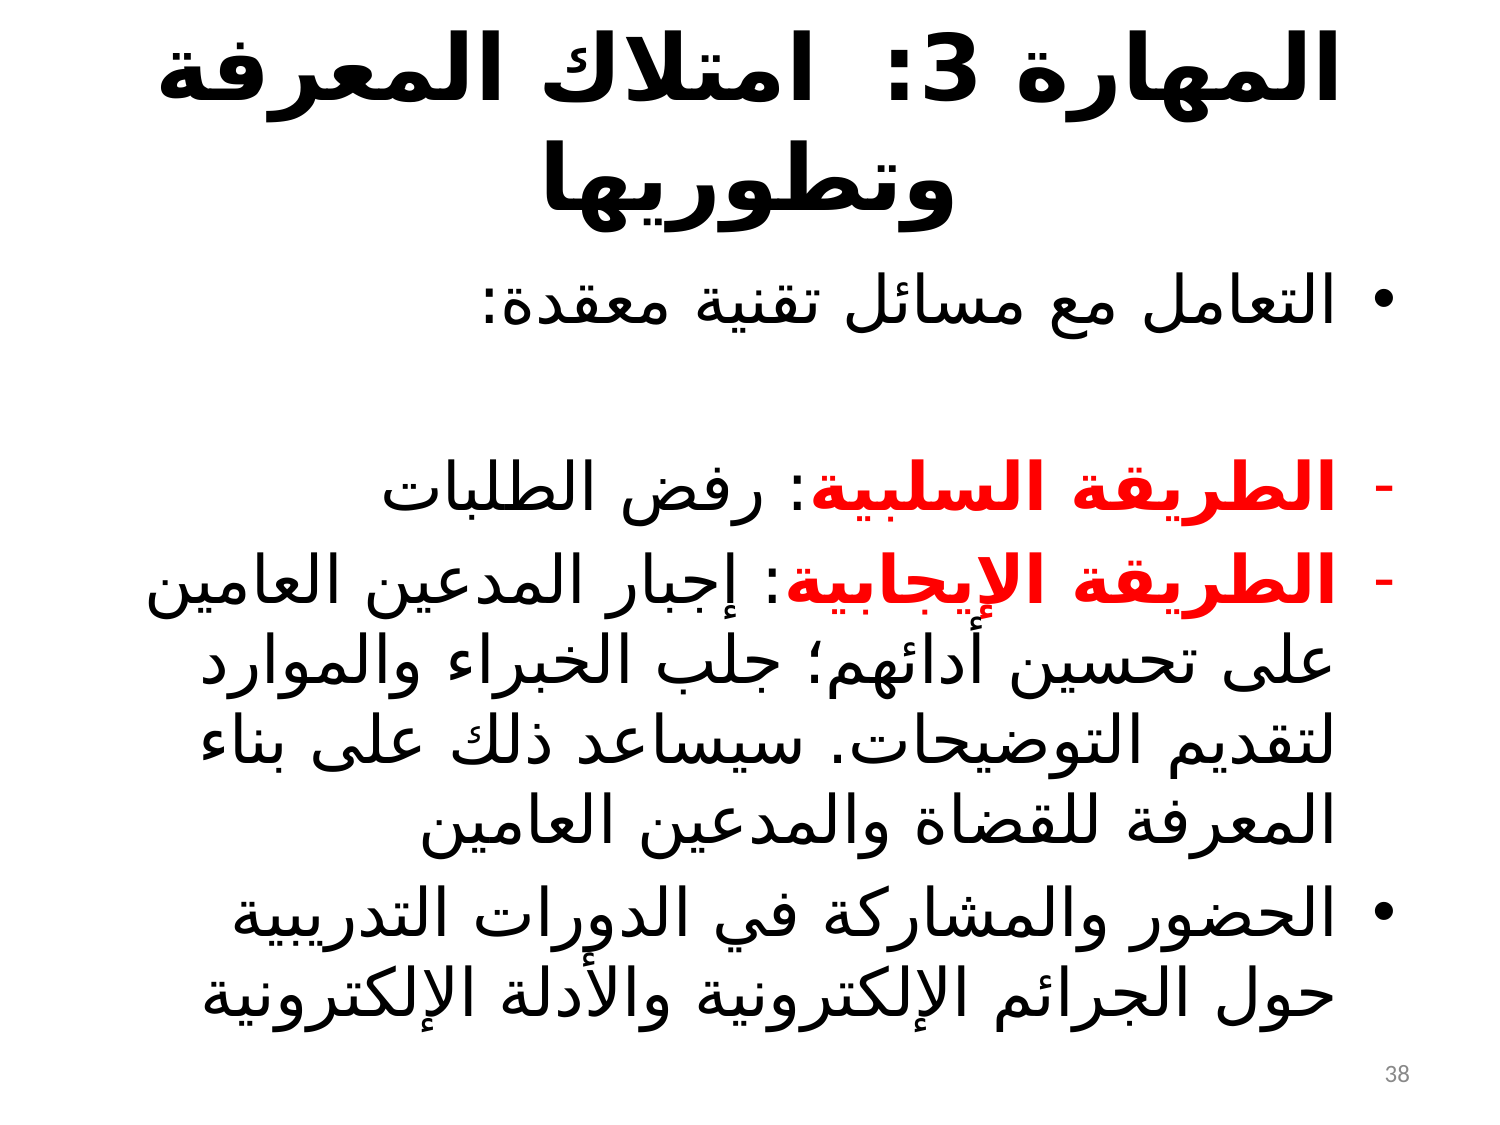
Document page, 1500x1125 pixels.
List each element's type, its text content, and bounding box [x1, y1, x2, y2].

text_box التعامل مع مسائل تقنية معقدة: الطريقة السلبية: رفض الطلبات الطريقة الإيجابية: إجبار المدعين العامين على تحسين أدائهم؛ جلب الخبراء والموارد لتقديم التوضيحات. سيساعد ذلك على بناء المعرفة للقضاة والمدعين العامين الحضور والمشاركة في الدورات التدريبية حول الجرائم الإلكترونية والأدلة الإلكترونية [89, 249, 1411, 1125]
slide_number 38 [1074, 1042, 1425, 1103]
title المهارة 3: امتلاك المعرفة وتطوريها [75, 24, 1425, 213]
